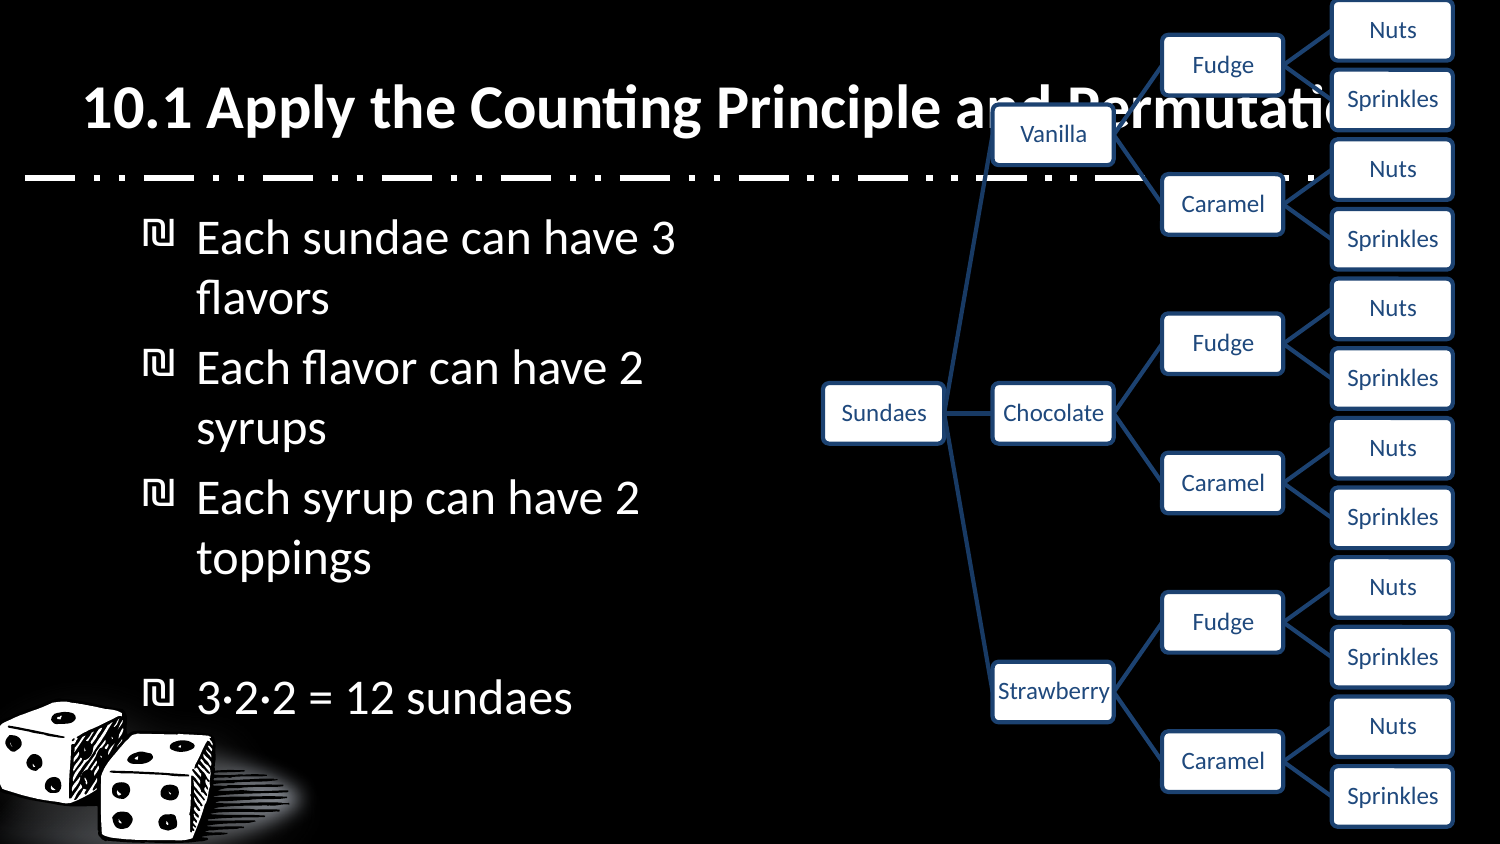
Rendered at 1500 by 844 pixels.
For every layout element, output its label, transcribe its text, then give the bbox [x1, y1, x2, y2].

list Each sundae can have 3 flavors Each flavor can have 2 syrups Each syrup can have 2 toppings 3·2·2 = 12 sundaes [125, 196, 775, 754]
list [781, 0, 1495, 828]
title 10.1 Apply the Counting Principle and Permutations [0, 33, 776, 175]
